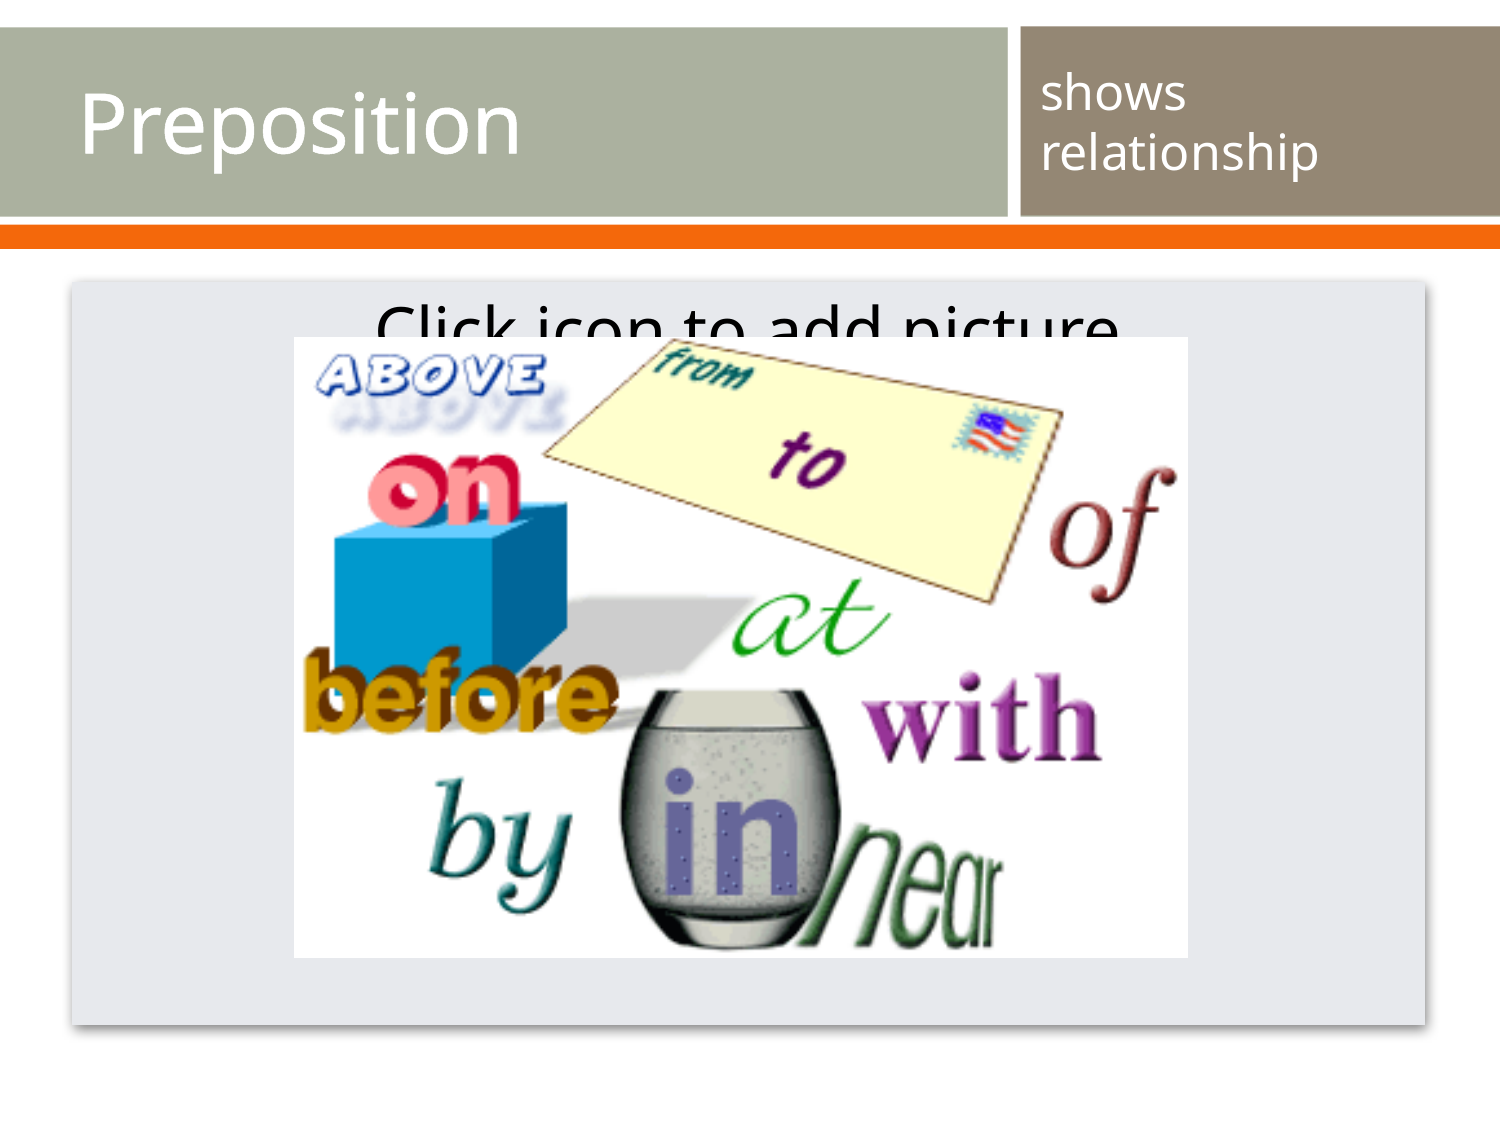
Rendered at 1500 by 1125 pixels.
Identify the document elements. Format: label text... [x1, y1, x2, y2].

title Preposition [62, 37, 988, 203]
picture [71, 281, 1426, 1026]
list shows relationship [1025, 37, 1488, 203]
